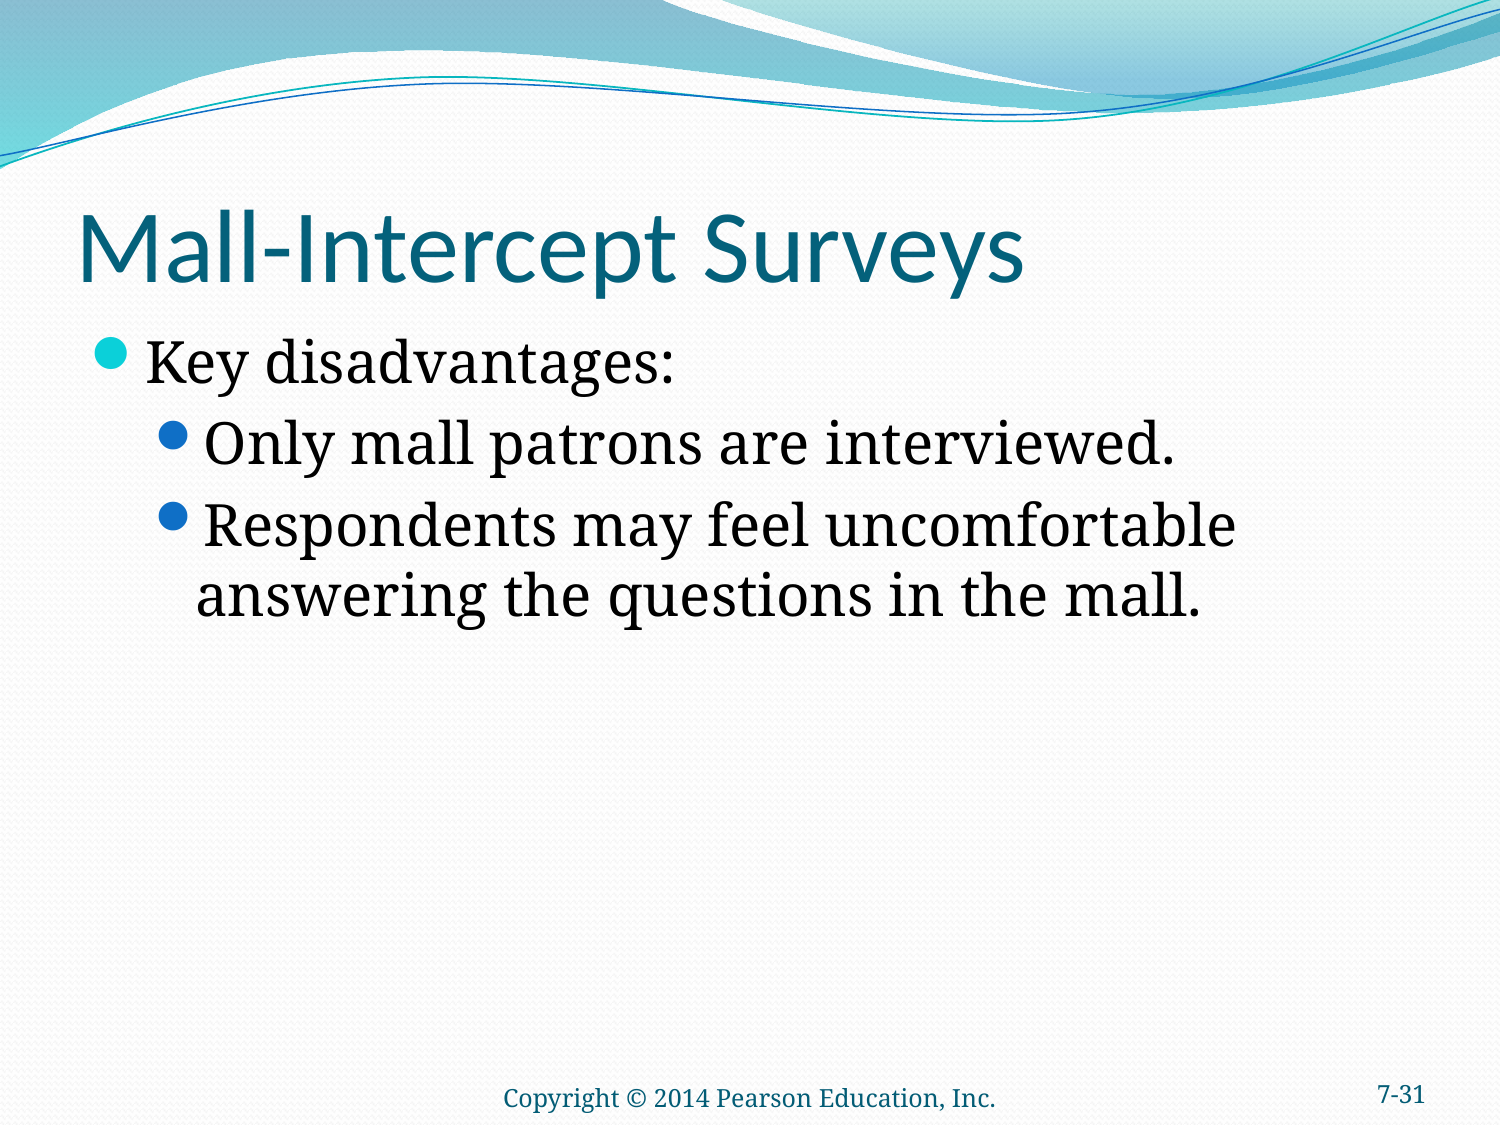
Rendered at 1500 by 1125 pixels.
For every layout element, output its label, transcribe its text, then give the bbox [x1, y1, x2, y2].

list Key disadvantages: Only mall patrons are interviewed. Respondents may feel uncomfortable answering the questions in the mall. [74, 317, 1426, 1038]
title Mall-Intercept Surveys [74, 115, 1426, 304]
